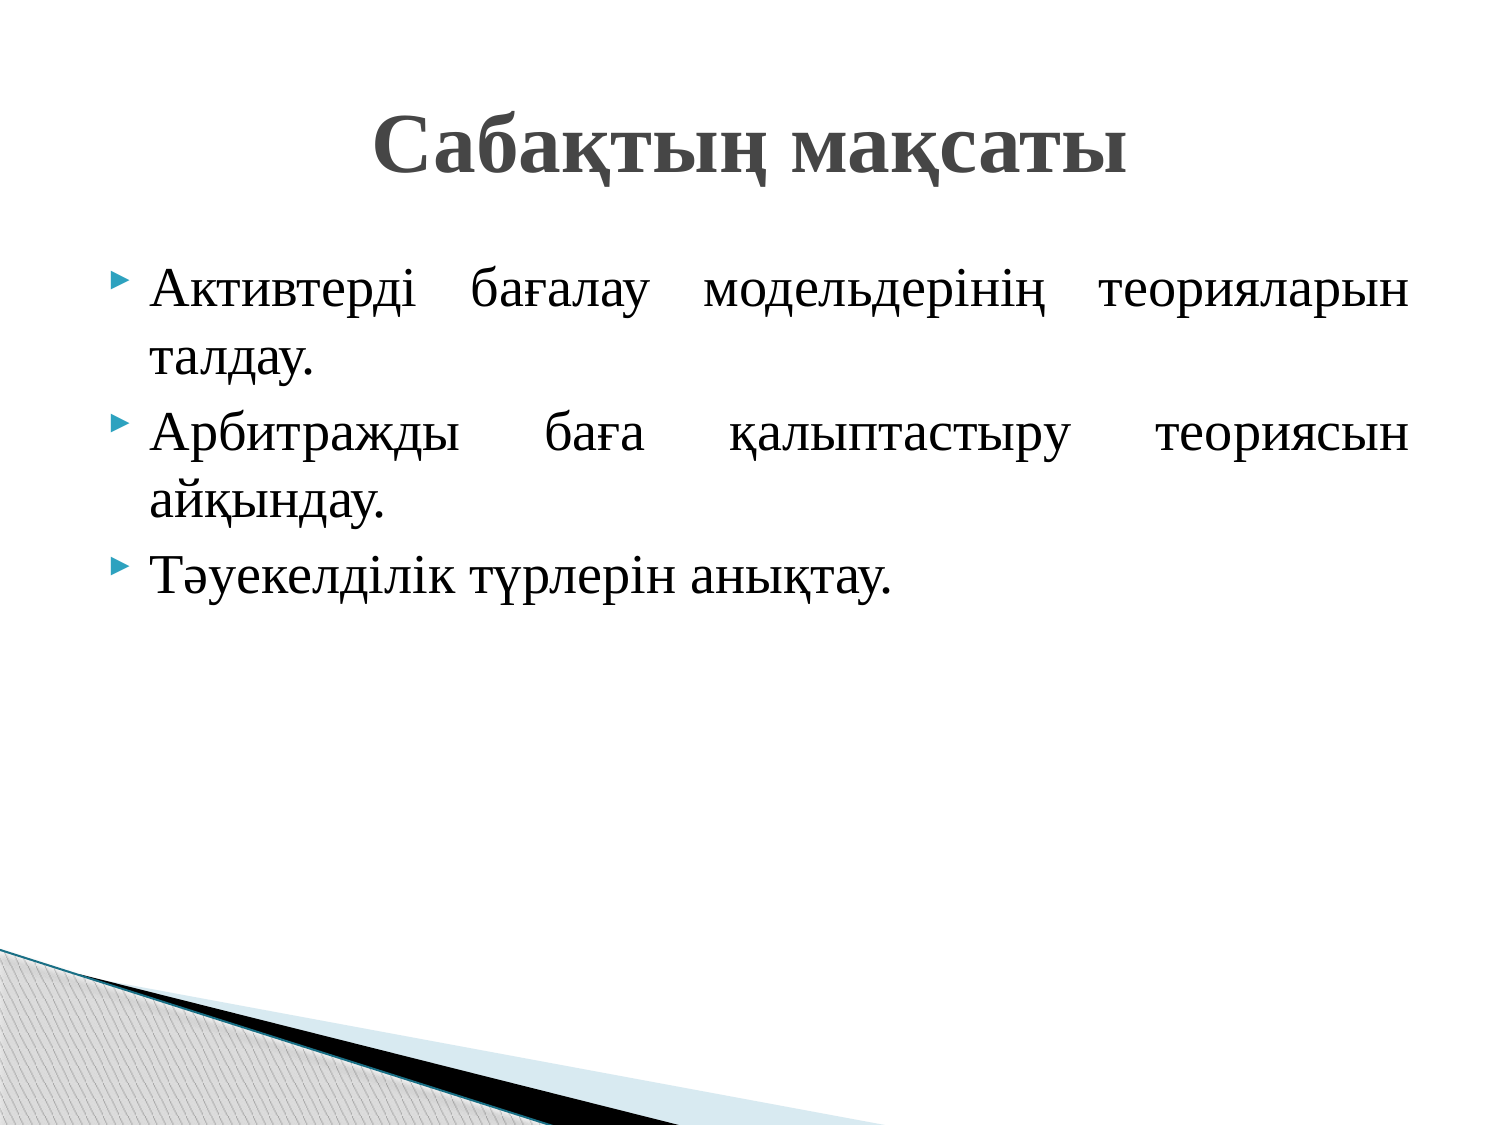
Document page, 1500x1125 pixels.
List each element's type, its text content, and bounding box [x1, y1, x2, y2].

title Сабақтың мақсаты [75, 45, 1425, 233]
list Активтерді бағалау модельдерінің теорияларын талдау. Арбитражды баға қалыптастыру теориясын айқындау. Тәуекелділік түрлерін анықтау. [75, 243, 1425, 986]
